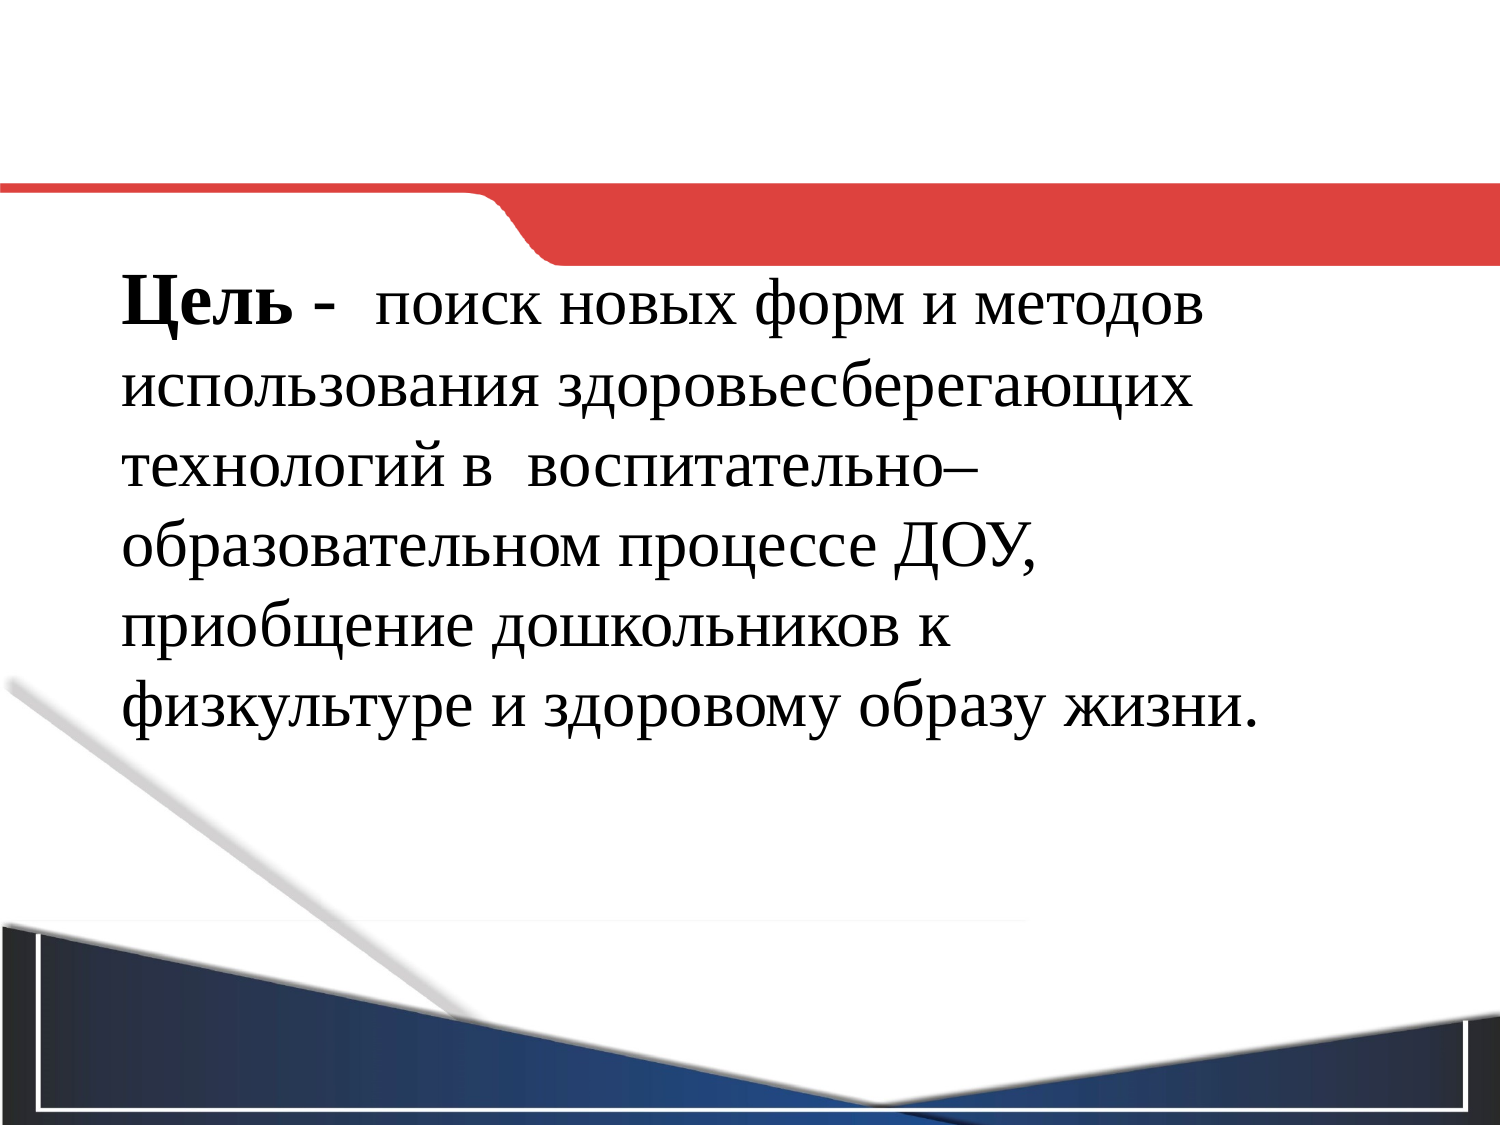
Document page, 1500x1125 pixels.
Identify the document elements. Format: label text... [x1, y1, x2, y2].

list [0, 183, 1500, 266]
picture [0, 288, 1500, 1125]
text_box Цель - поиск новых форм и методов использования здоровьесберегающих технологий в воспитательно– образовательном процессе ДОУ, приобщение дошкольников к физкультуре и здоровому образу жизни. [106, 266, 1330, 288]
